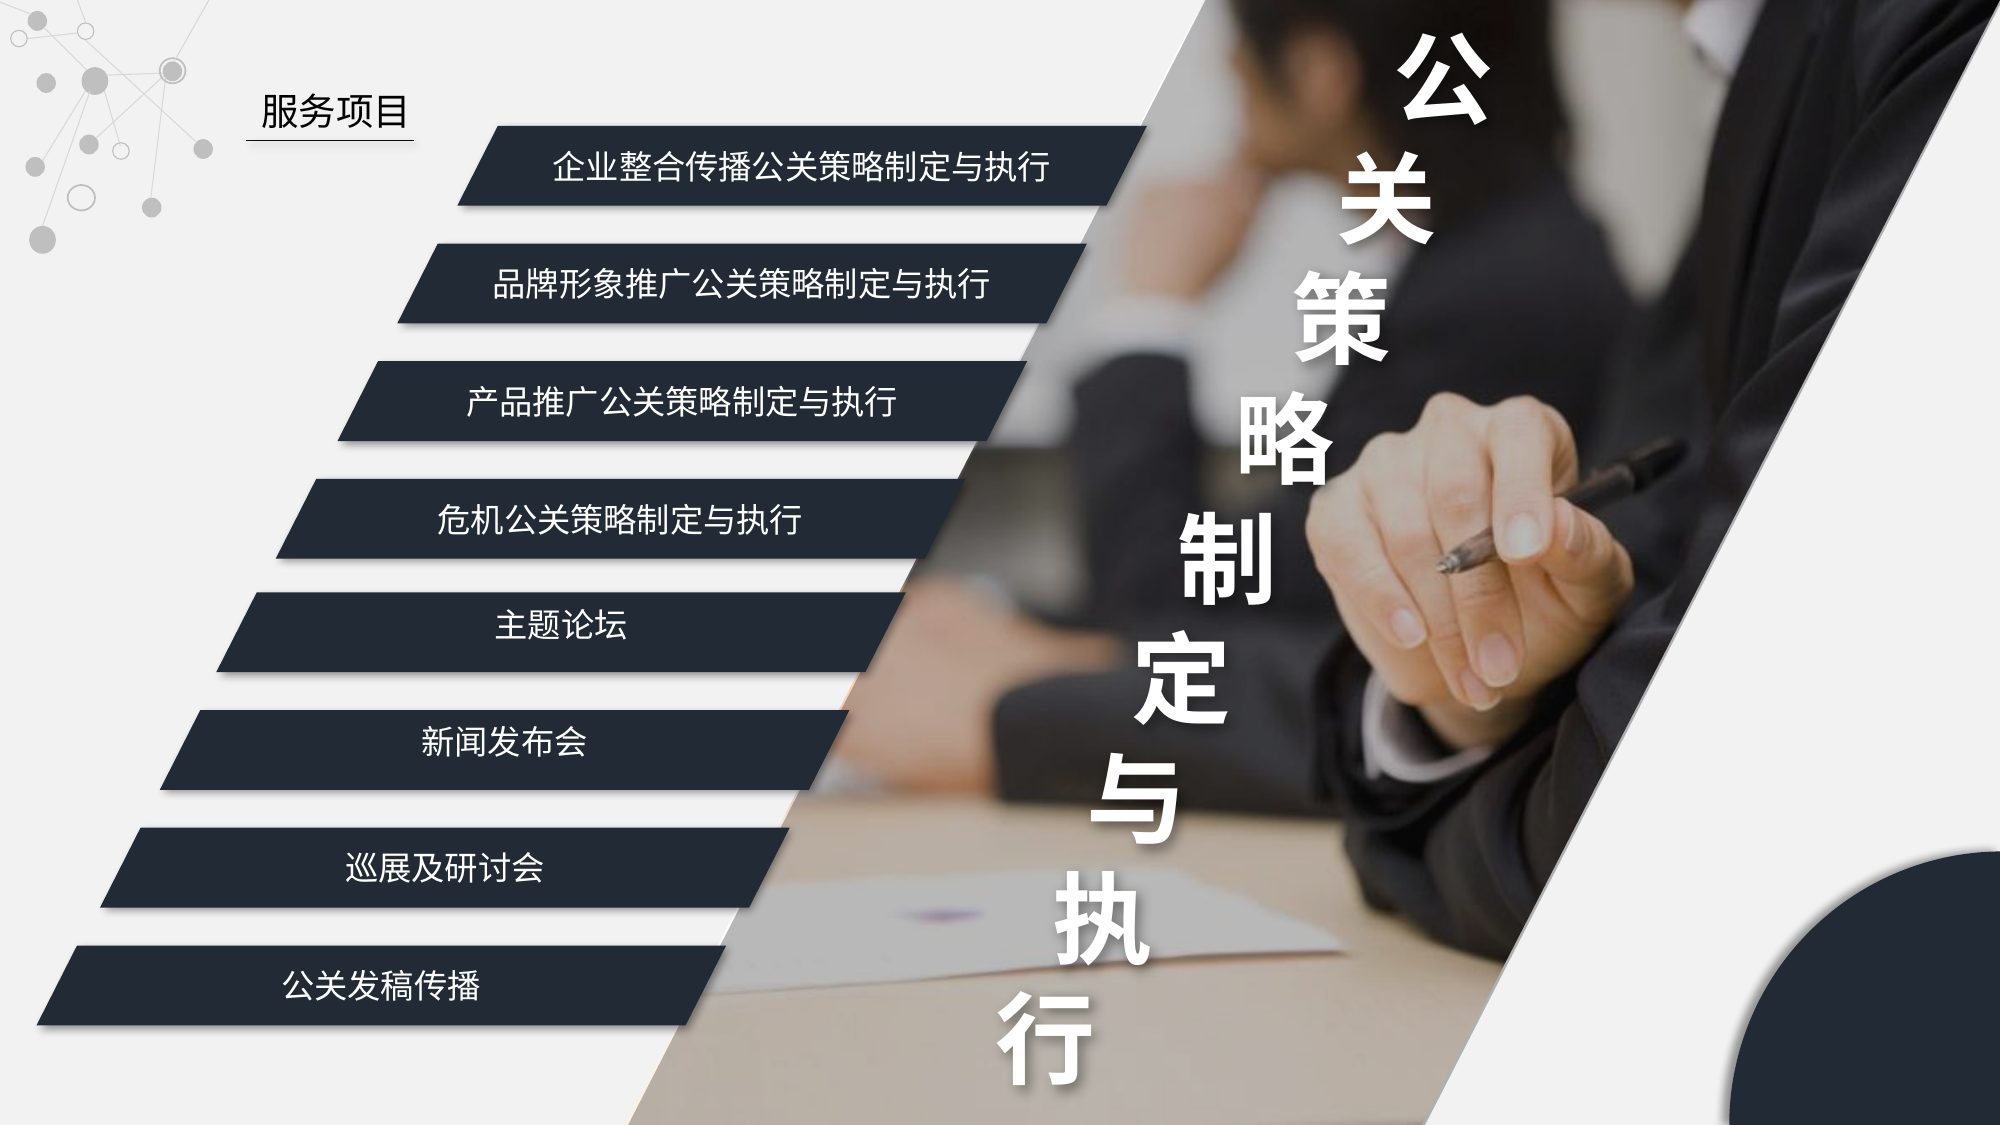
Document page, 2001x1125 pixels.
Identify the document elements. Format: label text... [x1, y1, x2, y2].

picture [625, 0, 2000, 1125]
text_box 公 关 策 略 制 定 与 执 行 [0, 9, 625, 1104]
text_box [0, 0, 215, 254]
